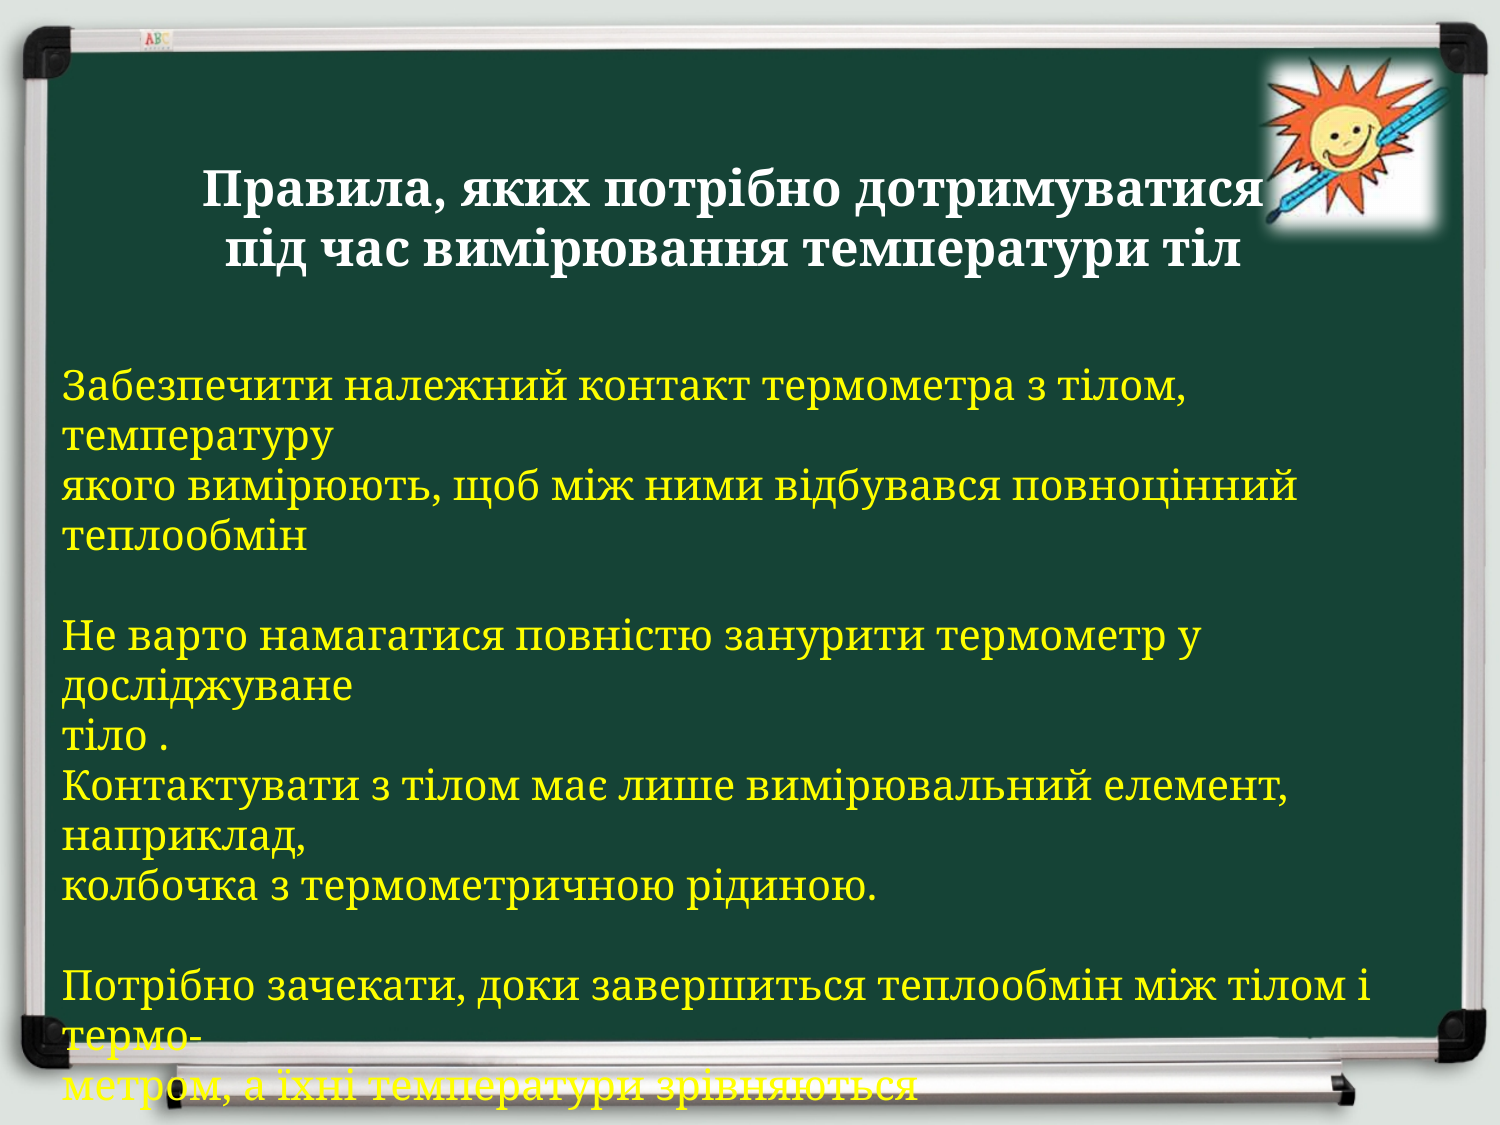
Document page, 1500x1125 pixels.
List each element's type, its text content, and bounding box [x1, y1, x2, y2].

text_box Забезпечити належний контакт термометра з тілом, температуру якого вимірюють, щоб між ними відбувався повноцінний теплообмін Не варто намагатися повністю занурити термометр у досліджуване тіло . Контактувати з тілом має лише вимірювальний елемент, наприклад, колбочка з термометричною рідиною. Потрібно зачекати, доки завершиться теплообмін між тілом і термо- метром, а їхні температури зрівняються Термометри — дуже ламкі вимірювальні прилади, що вимагають обережного поводження. [46, 351, 1454, 1125]
title Правила, яких потрібно дотримуватися під час вимірювання температури тіл [58, 152, 1409, 341]
picture [0, 0, 1500, 1125]
